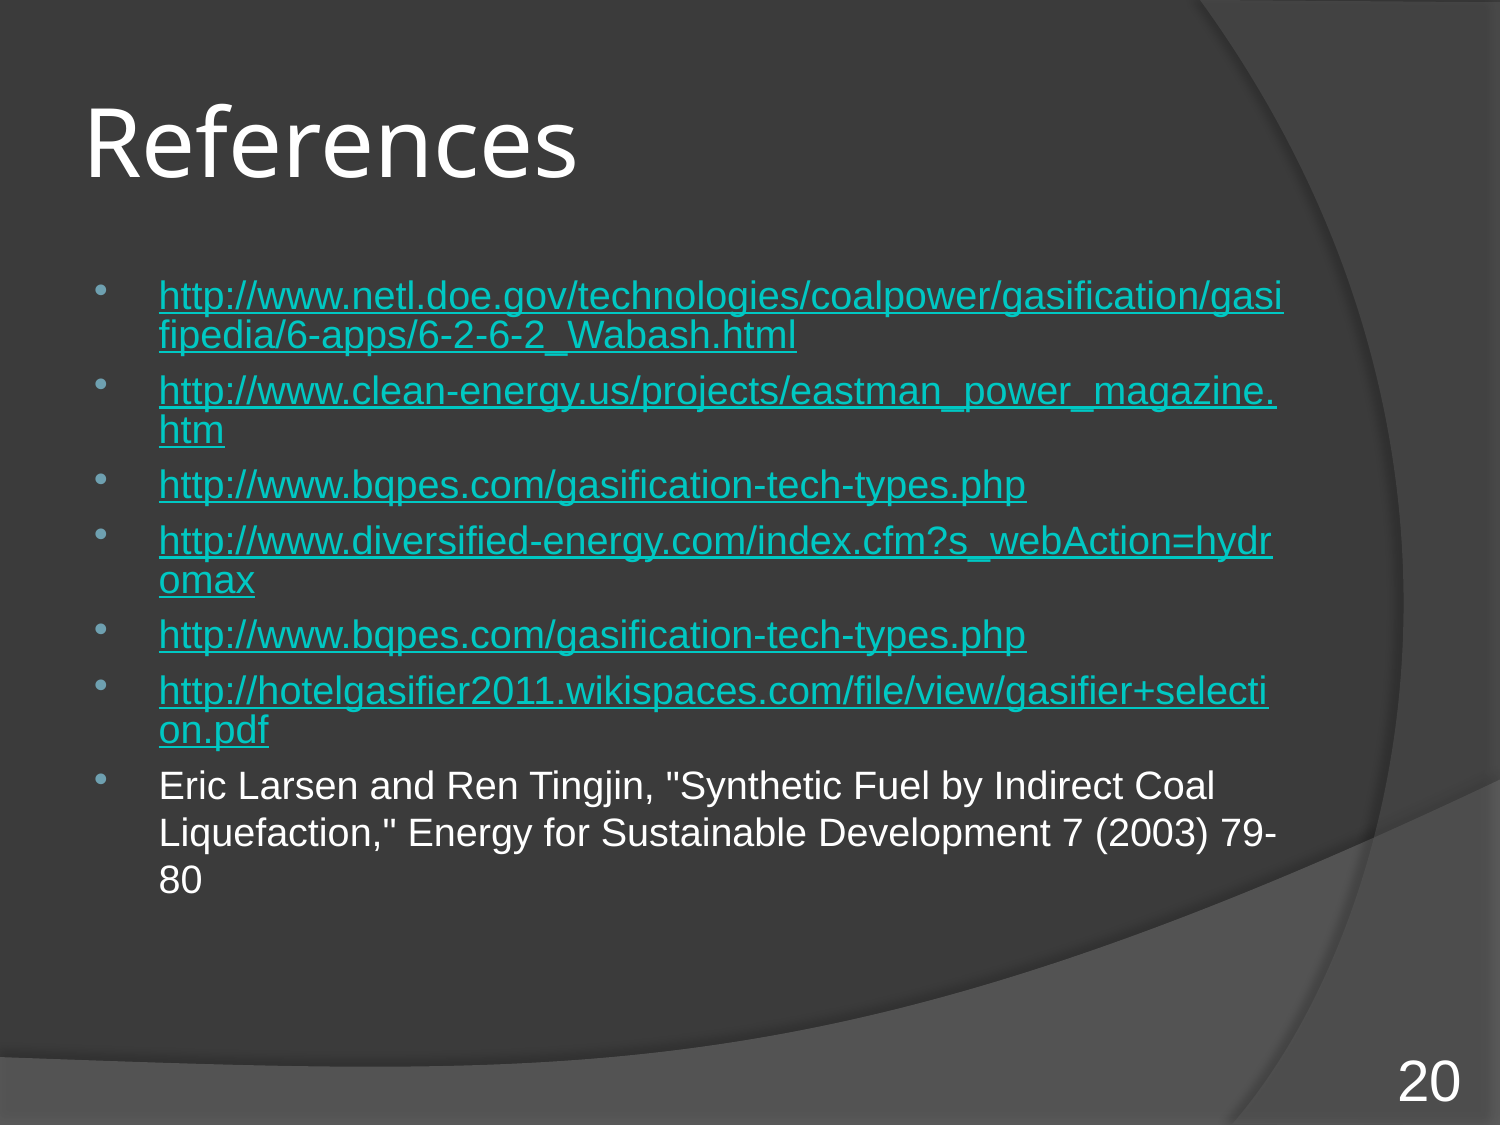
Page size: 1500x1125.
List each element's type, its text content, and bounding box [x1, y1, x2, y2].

title References [75, 45, 1300, 233]
list http://www.netl.doe.gov/technologies/coalpower/gasification/gasifipedia/6-apps/6-2-6-2_Wabash.html http://www.clean-energy.us/projects/eastman_power_magazine.htm http://www.bqpes.com/gasification-tech-types.php http://www.diversified-energy.com/index.cfm?s_webAction=hydromax http://www.bqpes.com/gasification-tech-types.php http://hotelgasifier2011.wikispaces.com/file/view/gasifier+selection.pdf Eric Larsen and Ren Tingjin, "Synthetic Fuel by Indirect Coal Liquefaction," Energy for Sustainable Development 7 (2003) 79-80 [75, 262, 1300, 1005]
slide_number 20 [1337, 1053, 1463, 1114]
